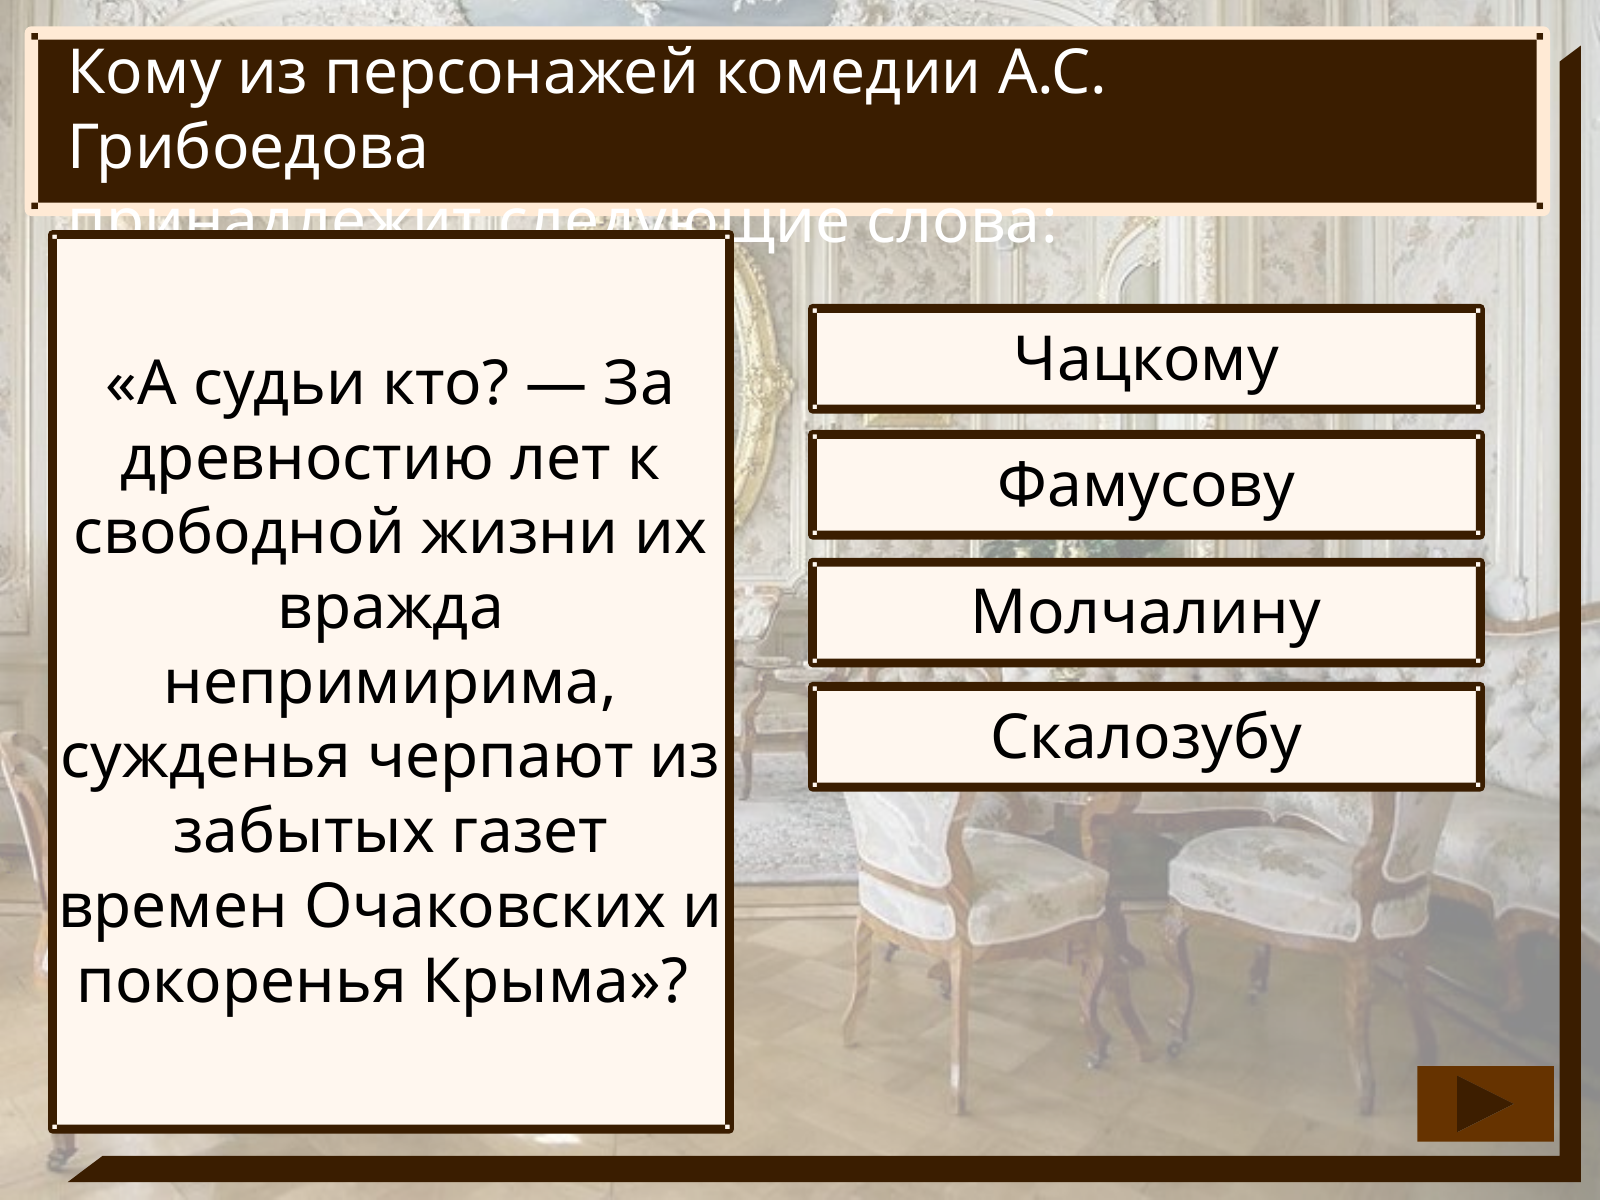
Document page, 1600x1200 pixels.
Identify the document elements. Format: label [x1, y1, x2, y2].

text_box [807, 557, 1485, 668]
text_box [807, 429, 1485, 540]
text_box [67, 45, 1581, 1183]
text_box [47, 229, 735, 1134]
text_box [807, 681, 1485, 792]
text_box [1417, 1065, 1555, 1142]
text_box [24, 26, 1551, 217]
text_box [807, 303, 1485, 414]
text_box [0, 0, 1600, 1200]
